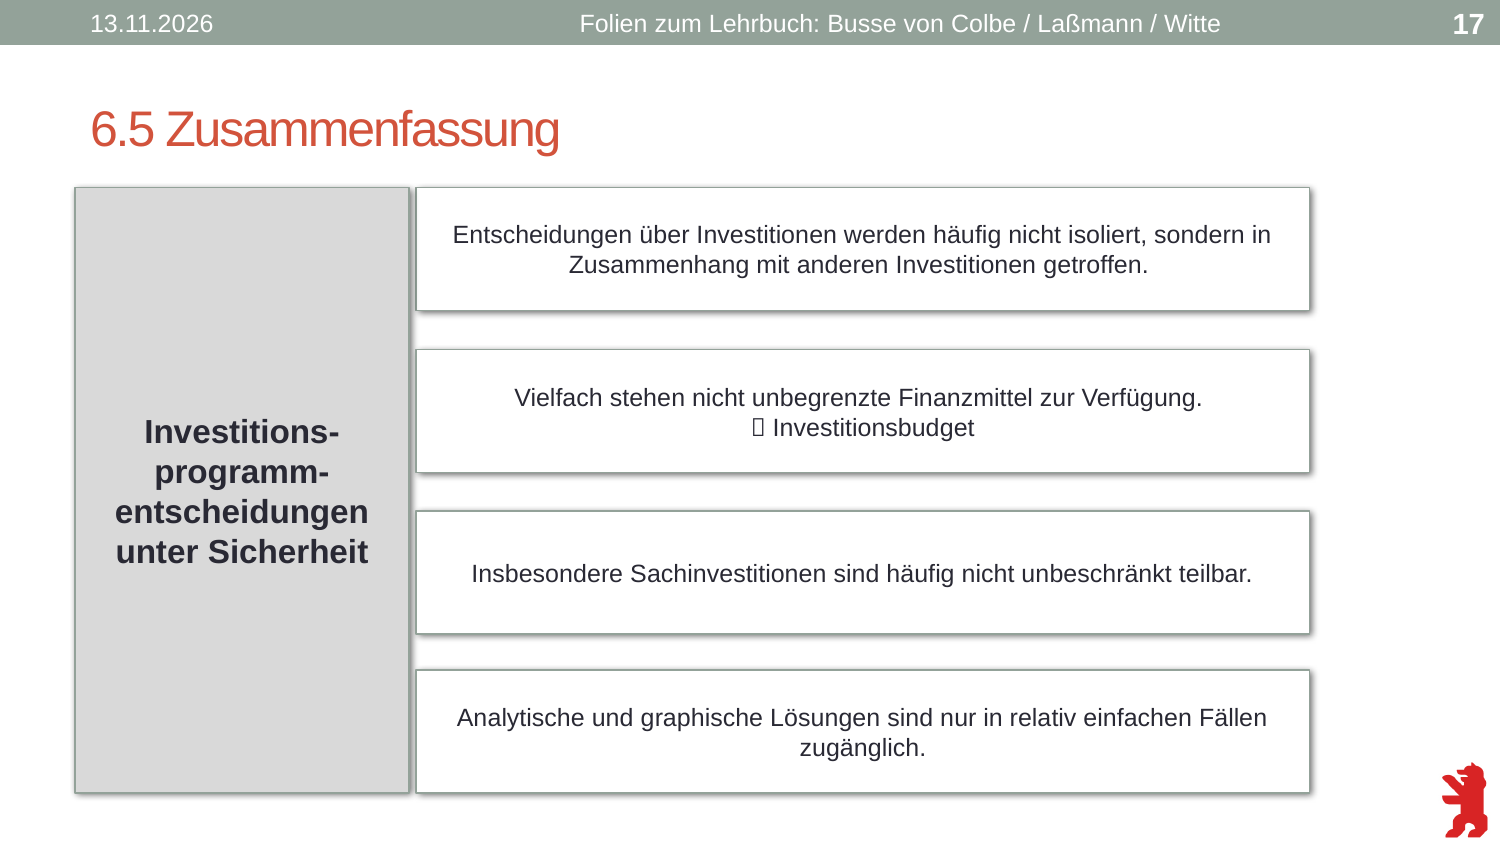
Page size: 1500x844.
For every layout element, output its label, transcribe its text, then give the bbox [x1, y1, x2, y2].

picture [1434, 760, 1500, 844]
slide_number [75, 2, 550, 43]
text_box Analytische und graphische Lösungen sind nur in relativ einfachen Fällen zugänglich. [415, 669, 1310, 794]
text_box Investitions-programm-entscheidungen unter Sicherheit [74, 187, 410, 794]
text_box Vielfach stehen nicht unbegrenzte Finanzmittel zur Verfügung.  Investitionsbudget [415, 349, 1310, 473]
footer Folien zum Lehrbuch: Busse von Colbe / Laßmann / Witte [562, 2, 1238, 43]
text_box Entscheidungen über Investitionen werden häufig nicht isoliert, sondern in Zusammenhang mit anderen Investitionen getroffen. [416, 187, 1310, 311]
slide_number 17 [1325, 2, 1500, 43]
text_box Insbesondere Sachinvestitionen sind häufig nicht unbeschränkt teilbar. [415, 510, 1310, 635]
title 6.5 Zusammenfassung [75, 65, 1425, 188]
